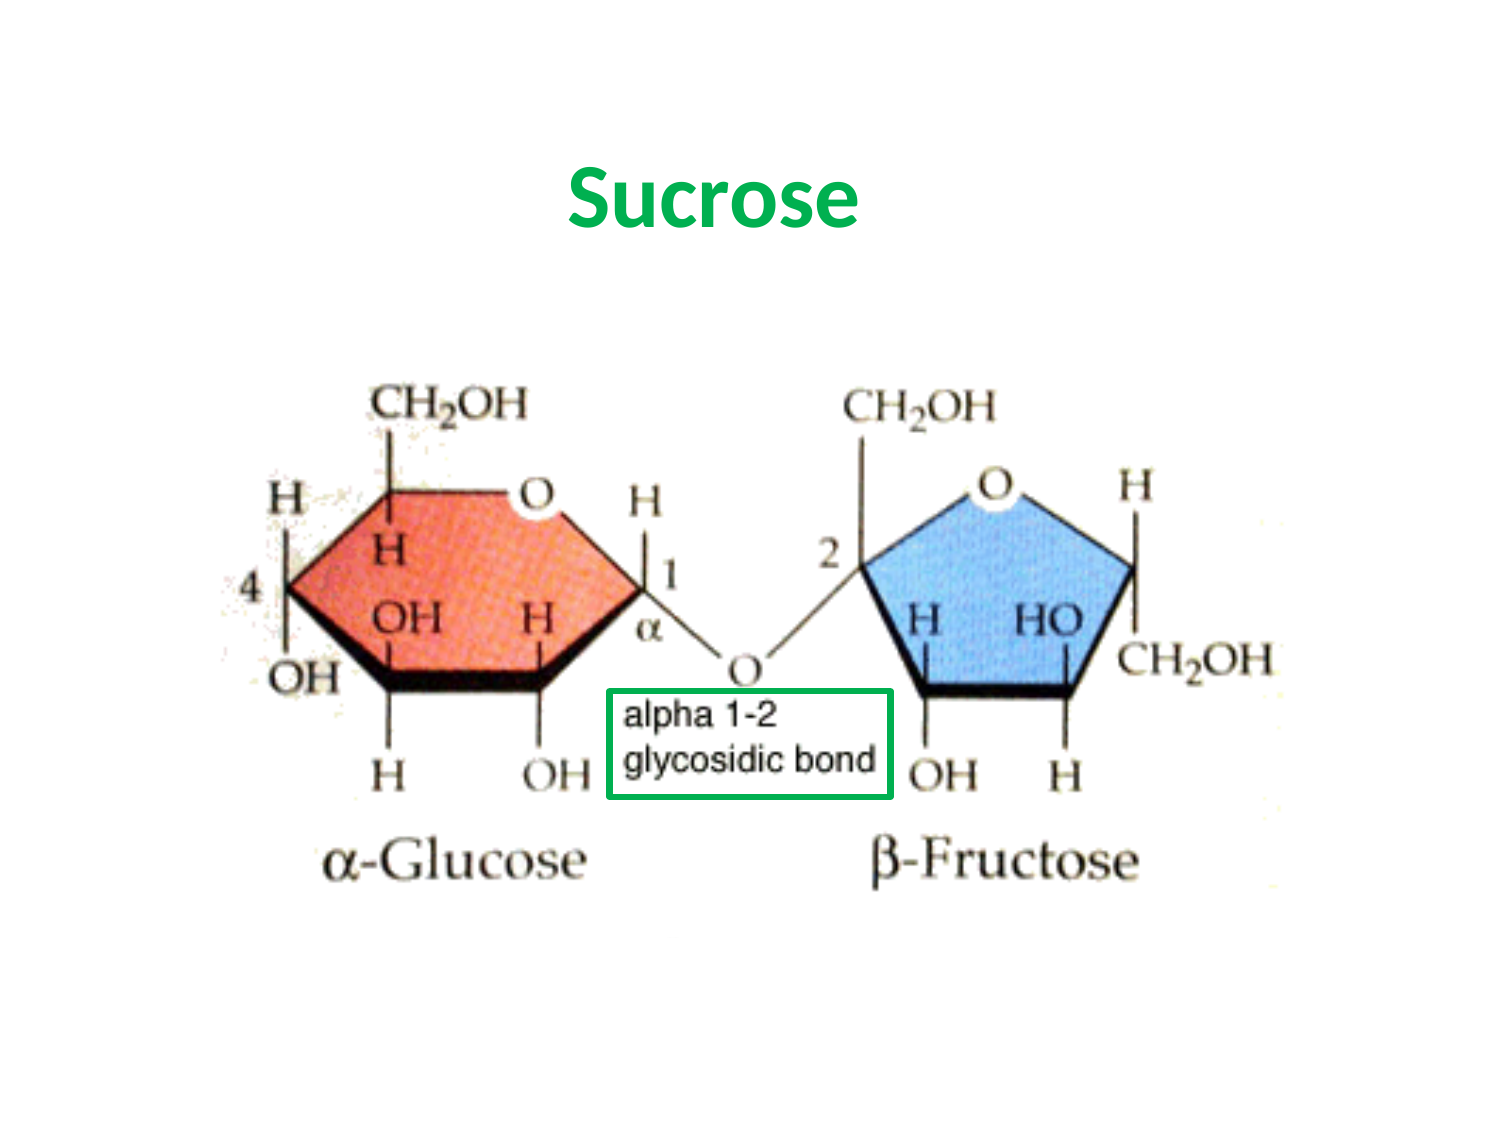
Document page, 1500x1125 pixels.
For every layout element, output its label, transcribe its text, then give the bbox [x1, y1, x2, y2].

text_box Sucrose [552, 128, 877, 254]
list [140, 304, 1369, 938]
